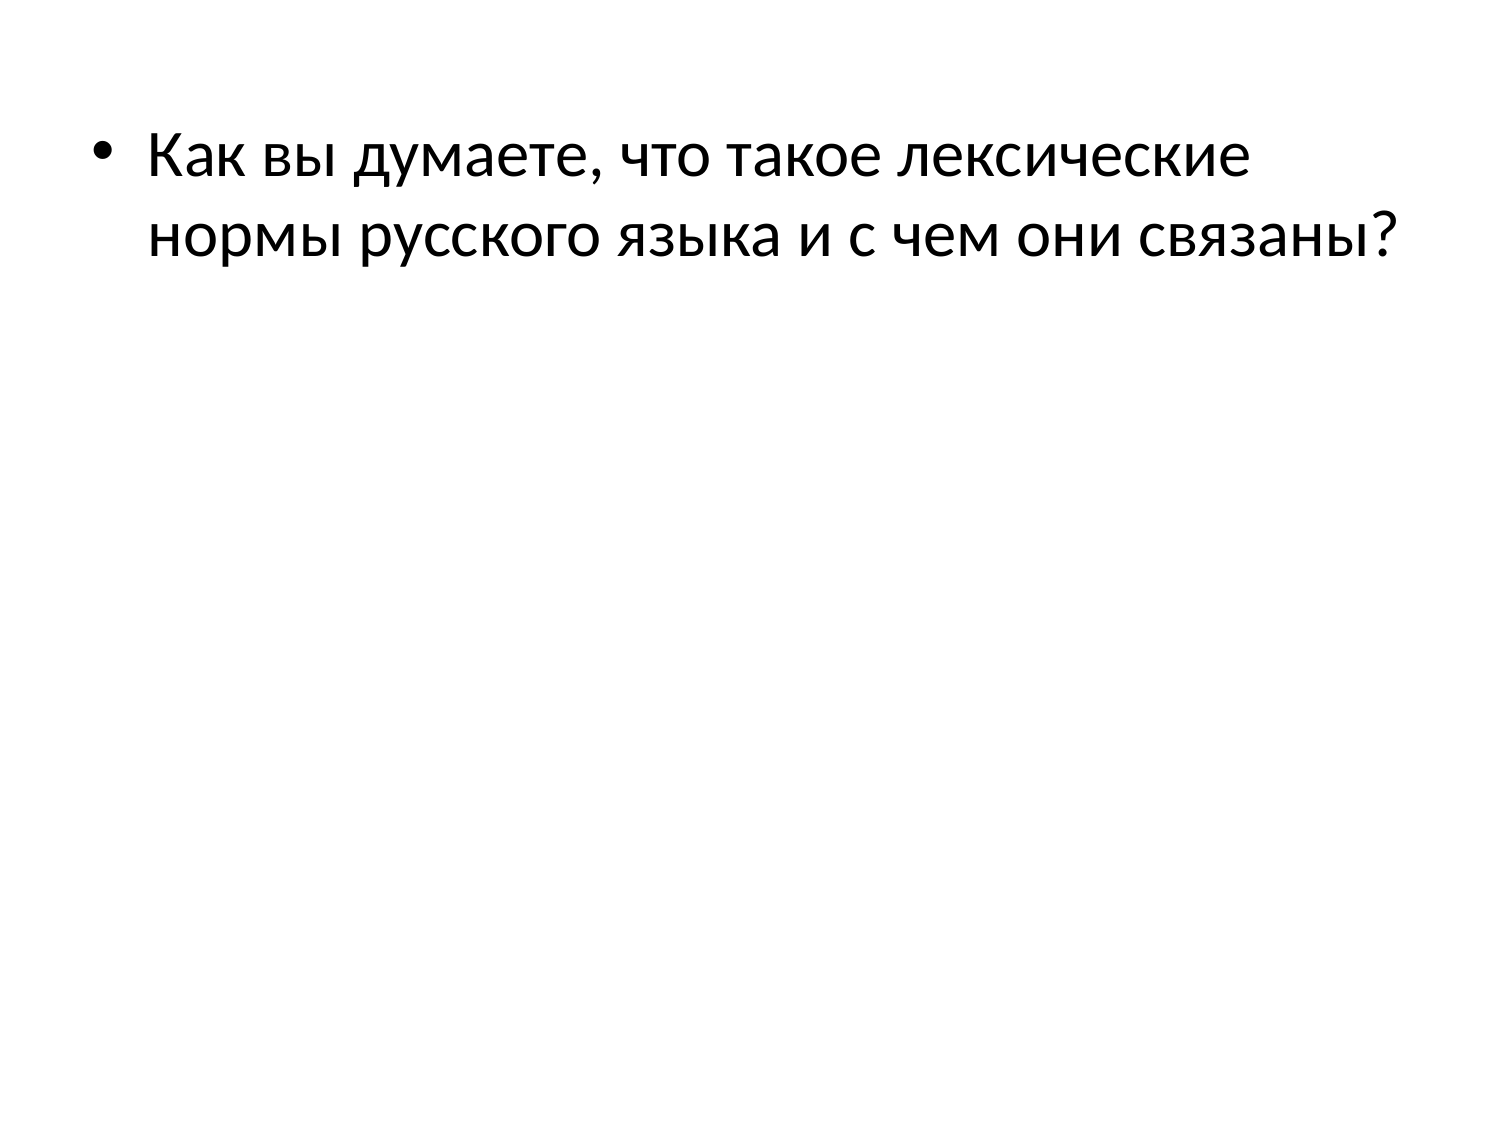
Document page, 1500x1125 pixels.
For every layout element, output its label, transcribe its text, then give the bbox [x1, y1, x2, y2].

list Как вы думаете, что такое лексические нормы русского языка и с чем они связаны? [76, 101, 1427, 845]
